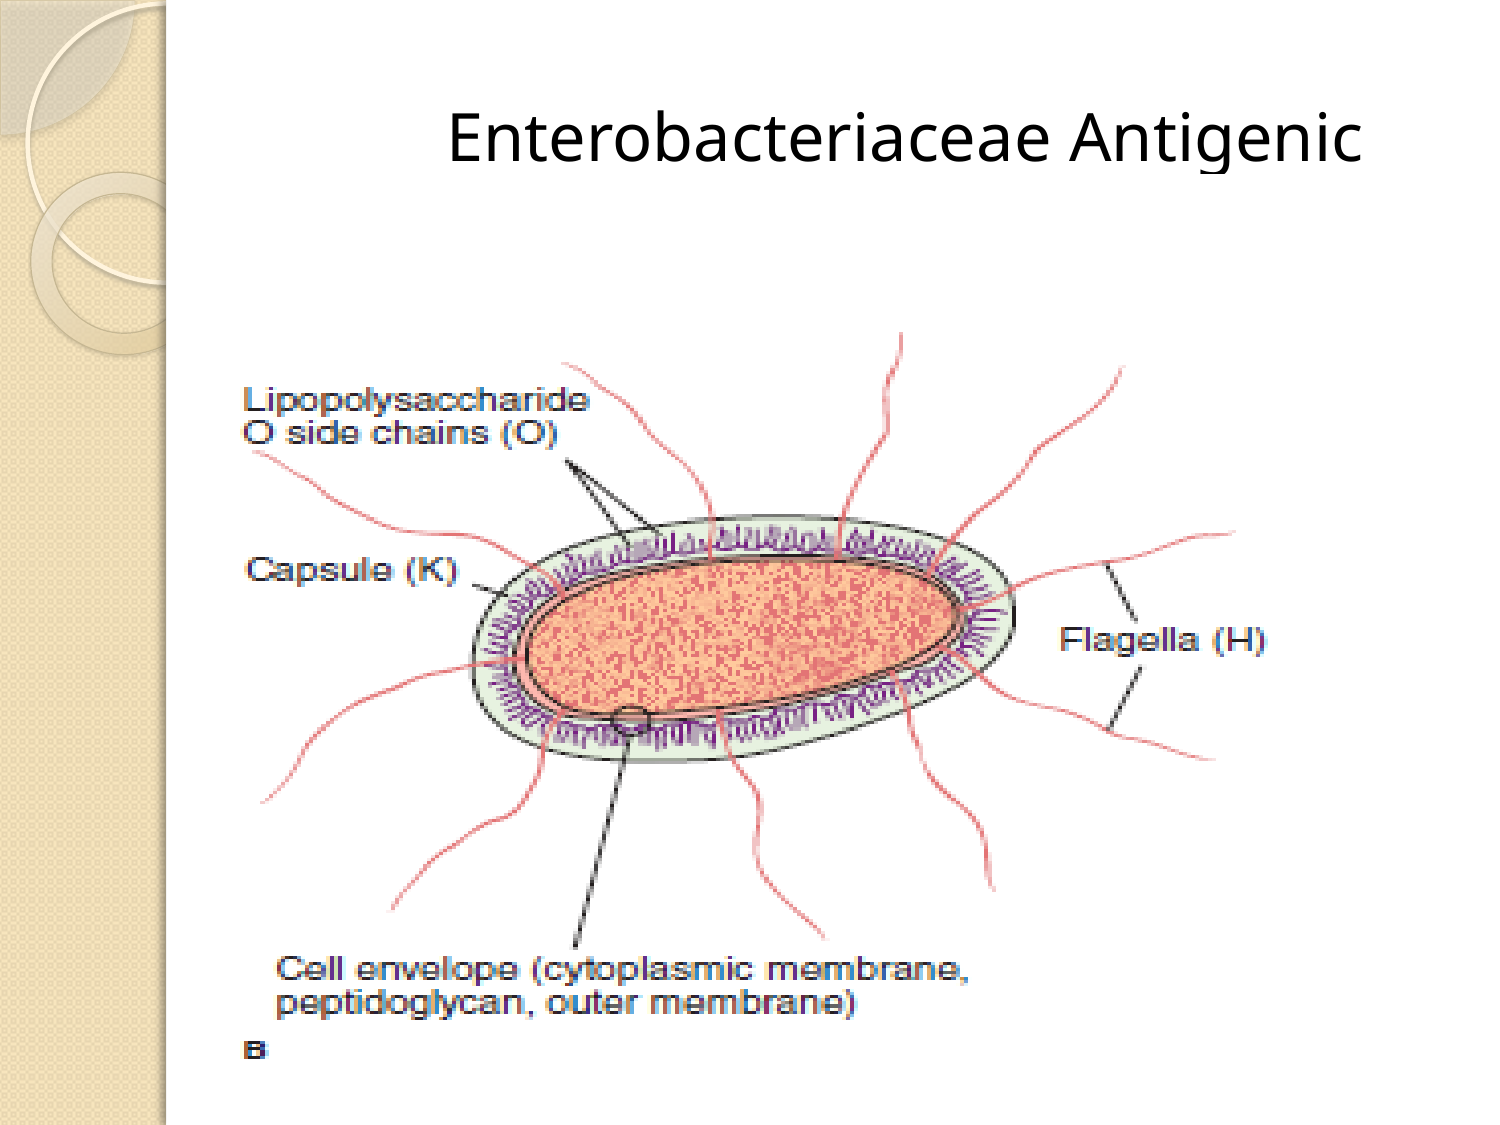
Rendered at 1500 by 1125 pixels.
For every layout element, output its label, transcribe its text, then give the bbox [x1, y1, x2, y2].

list Enterobacteriaceae Antigenic structures [162, 87, 1393, 975]
picture [199, 174, 1461, 1076]
